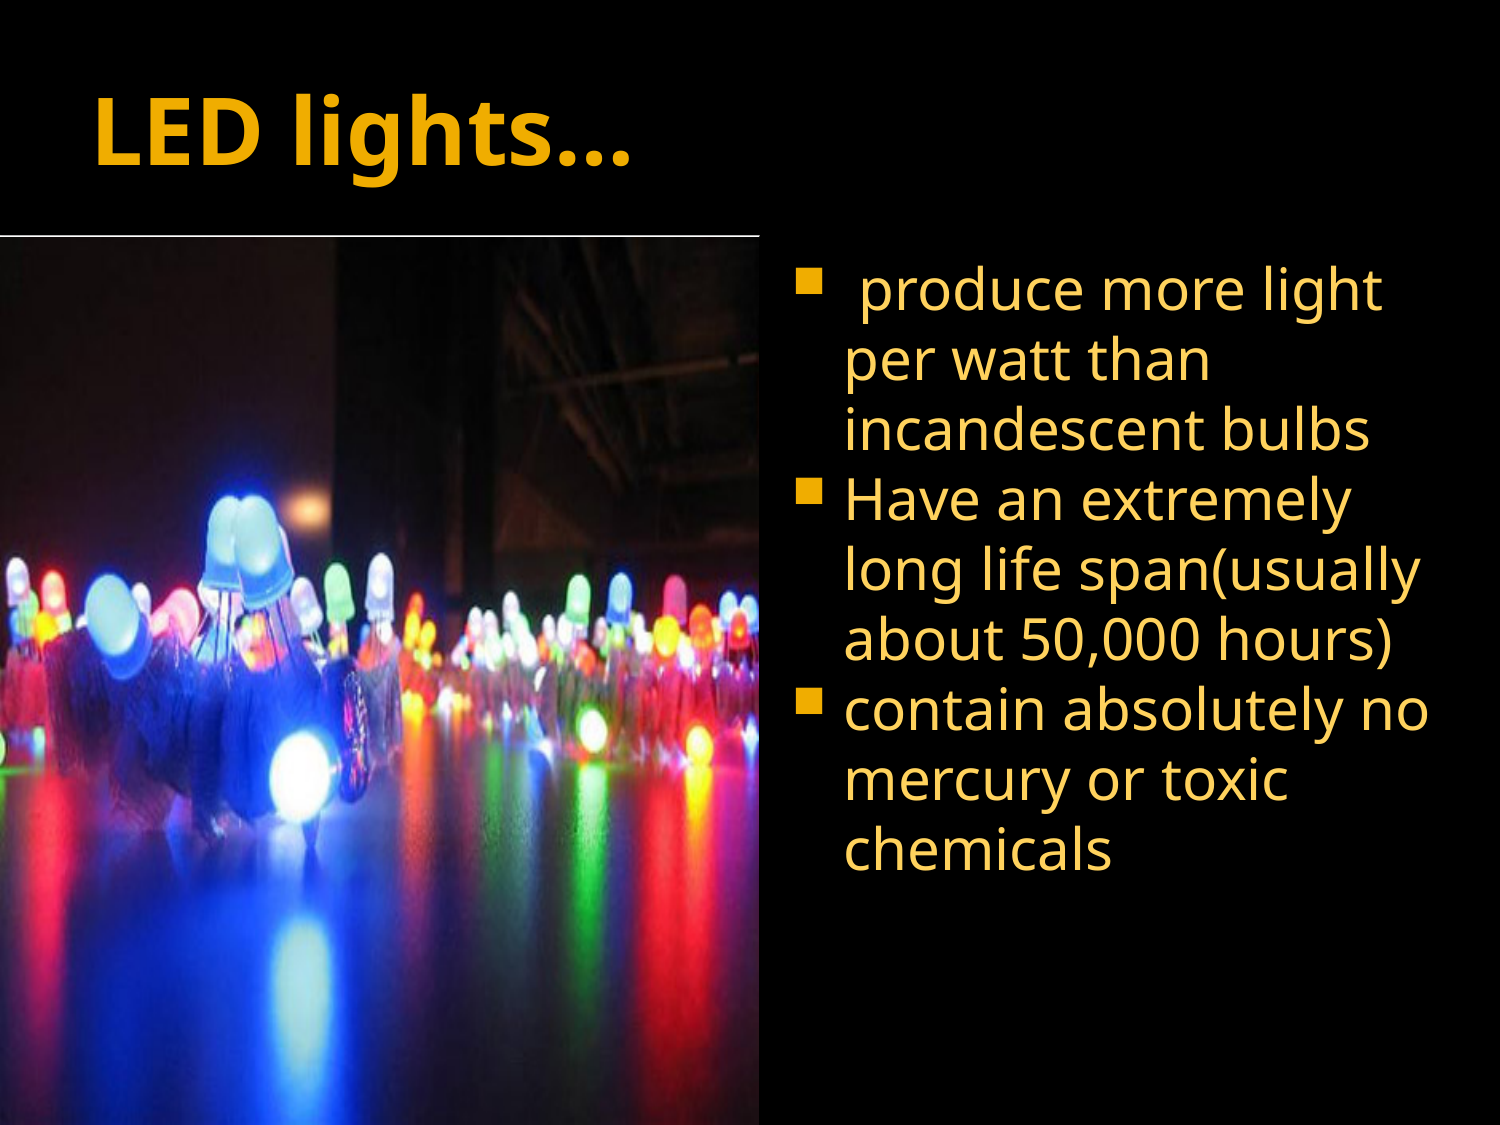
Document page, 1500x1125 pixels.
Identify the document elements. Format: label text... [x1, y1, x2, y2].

title LED lights… [75, 24, 1425, 231]
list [0, 237, 763, 1125]
list produce more light per watt than incandescent bulbs Have an extremely long life span(usually about 50,000 hours) contain absolutely no mercury or toxic chemicals [759, 234, 1500, 1125]
